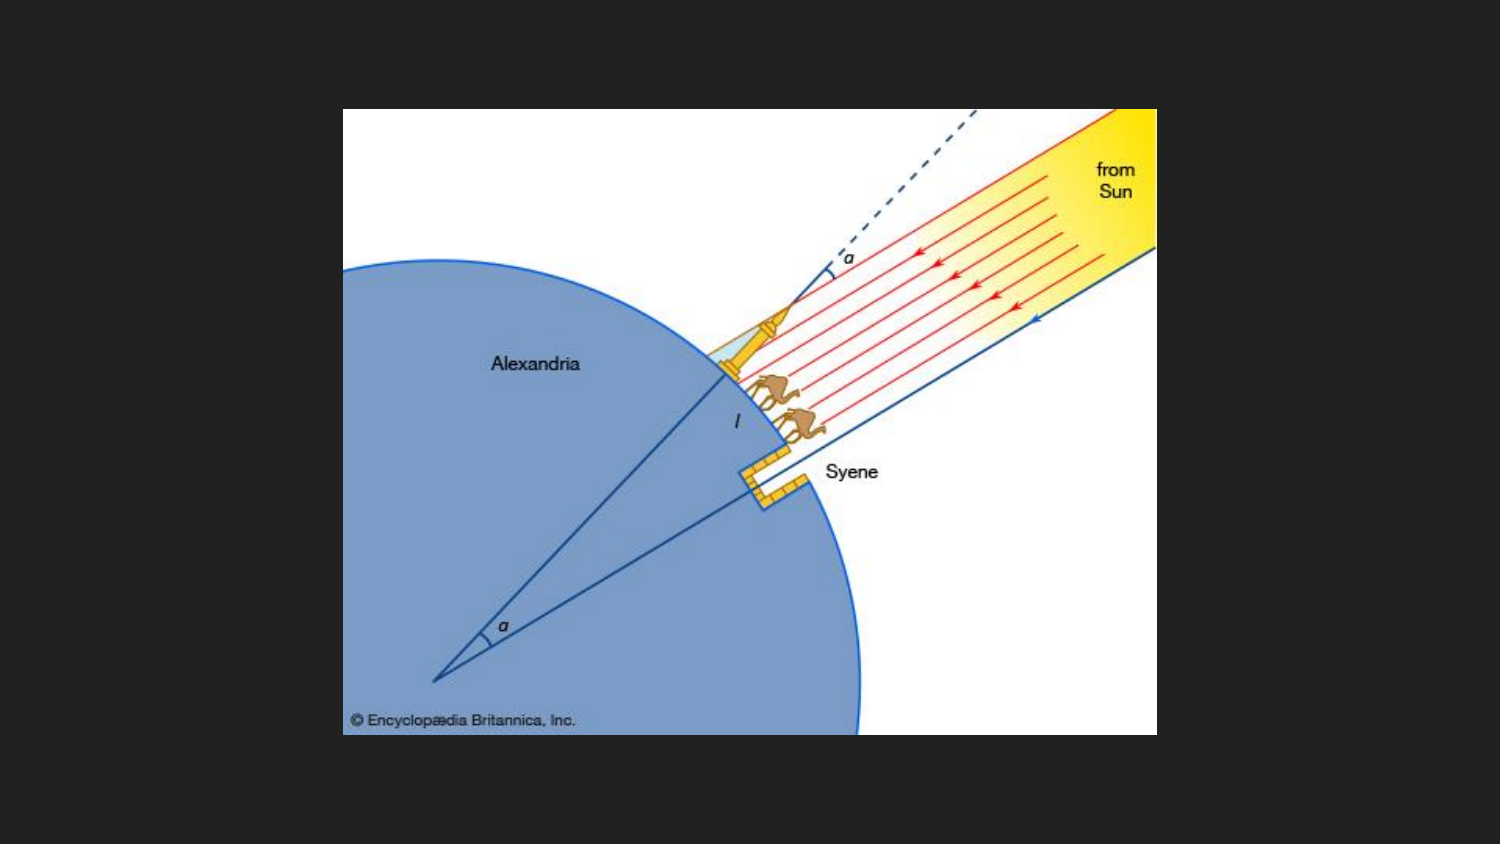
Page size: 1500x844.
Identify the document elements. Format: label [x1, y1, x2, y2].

picture [343, 109, 1157, 735]
